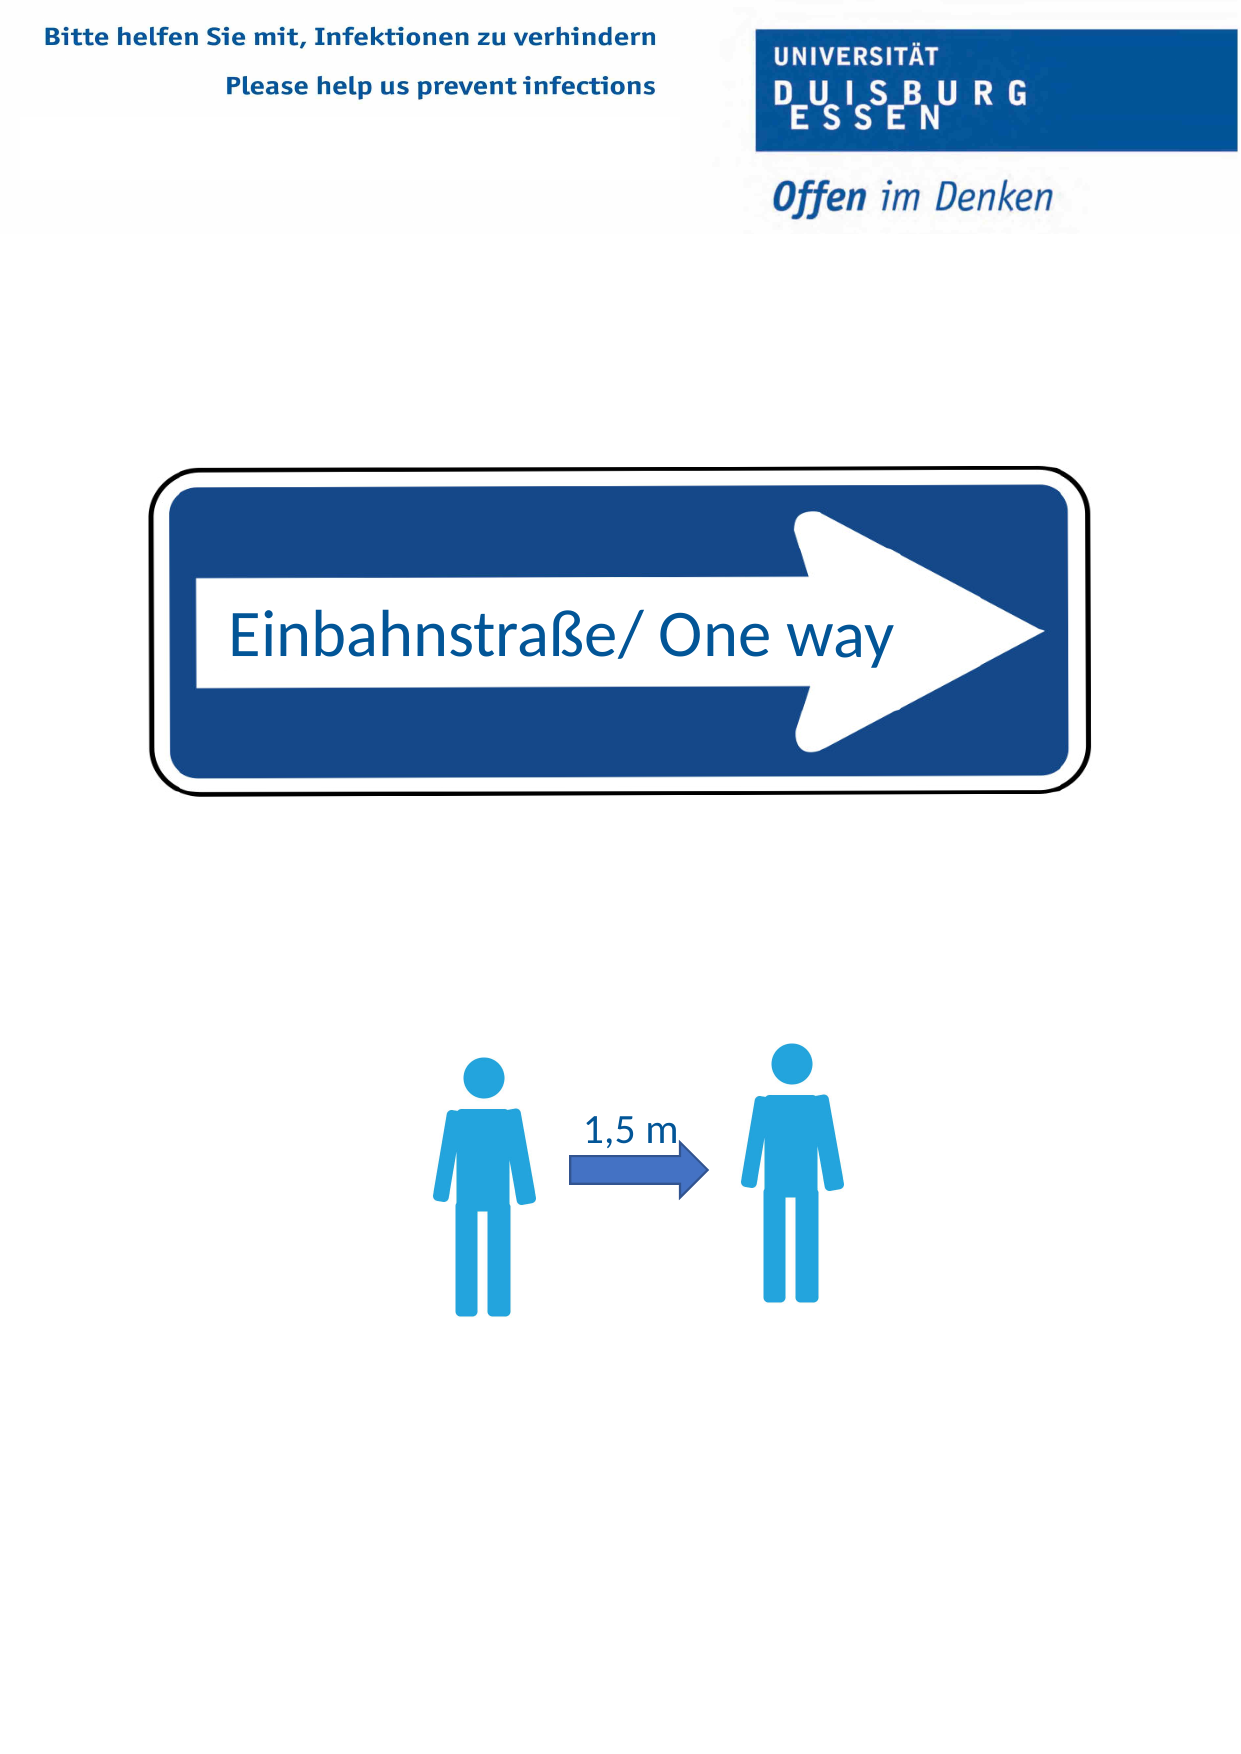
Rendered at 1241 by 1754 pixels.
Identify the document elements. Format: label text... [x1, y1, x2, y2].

text_box [569, 1160, 702, 1201]
picture [702, 1022, 871, 1332]
picture [0, 0, 1241, 234]
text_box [101, 443, 1139, 840]
text_box 1,5 m [568, 1094, 701, 1160]
picture [394, 1036, 563, 1346]
